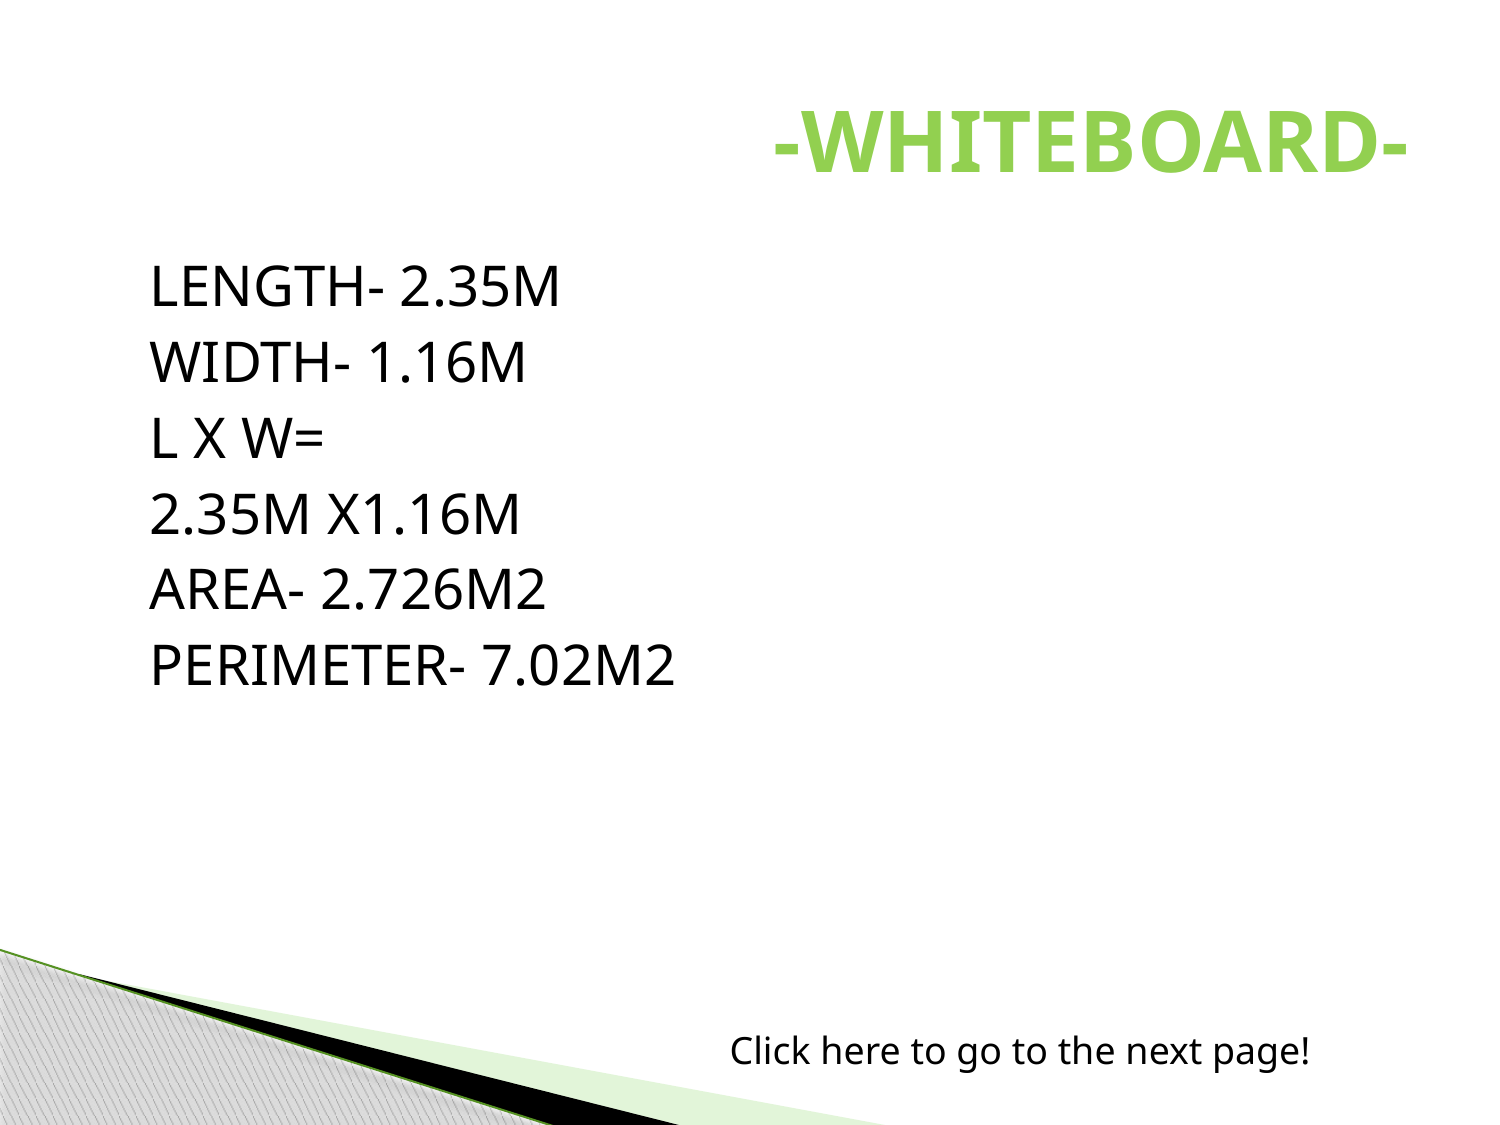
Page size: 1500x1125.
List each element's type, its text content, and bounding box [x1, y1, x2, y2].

text_box Click here to go to the next page! [714, 1019, 1454, 1080]
title -WHITEBOARD- [75, 45, 1425, 233]
list LENGTH- 2.35M WIDTH- 1.16M L X W= 2.35M X1.16M AREA- 2.726M2 PERIMETER- 7.02M2 [75, 243, 1425, 986]
